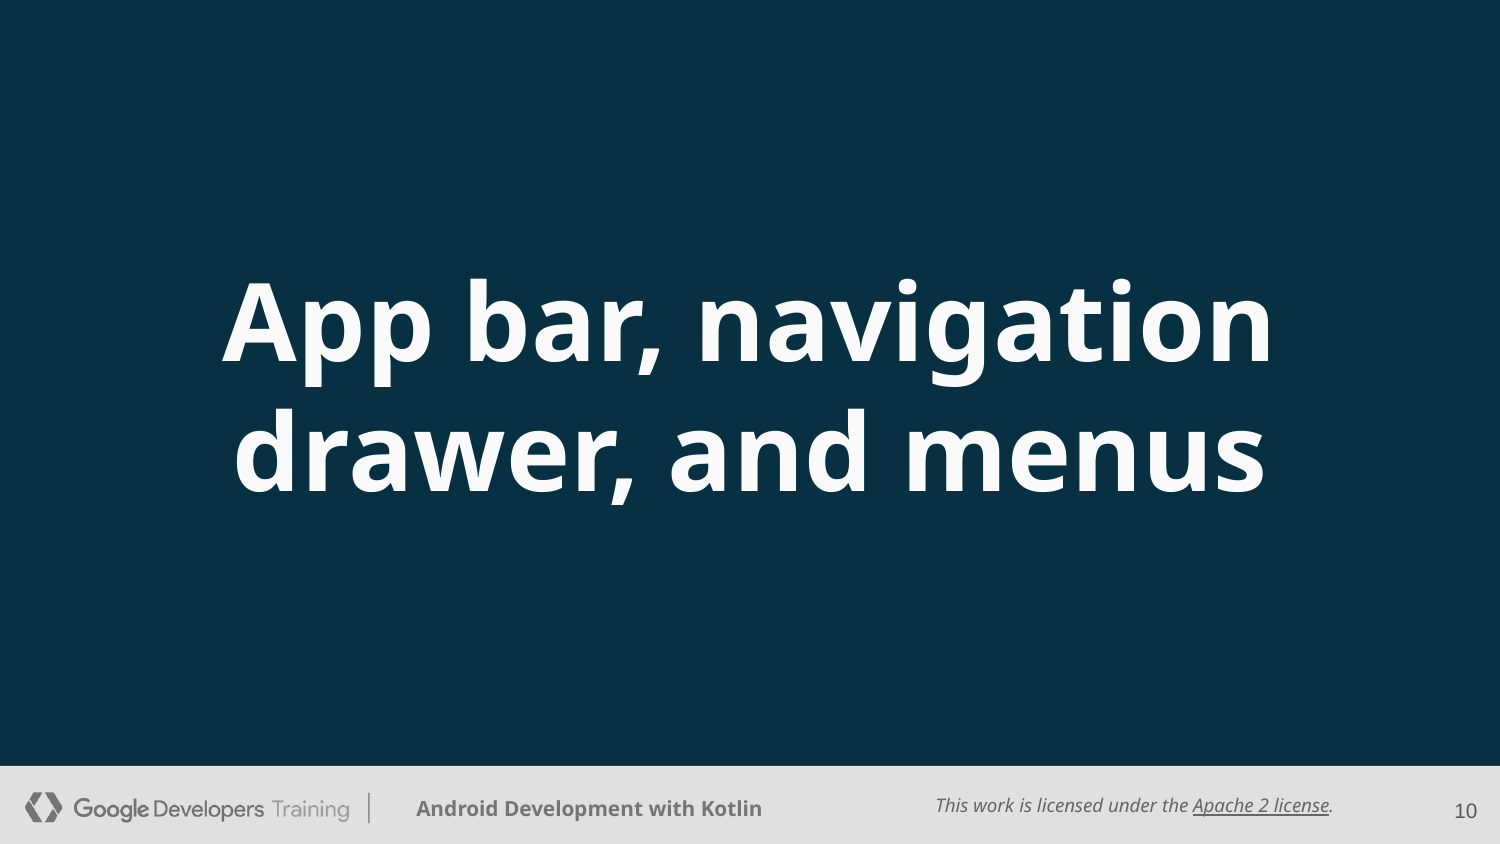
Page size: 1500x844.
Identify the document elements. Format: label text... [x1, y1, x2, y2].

text_box App bar, navigation drawer, and menus [51, 0, 1449, 766]
picture [0, 0, 1500, 844]
slide_number ‹#› [1402, 777, 1493, 842]
